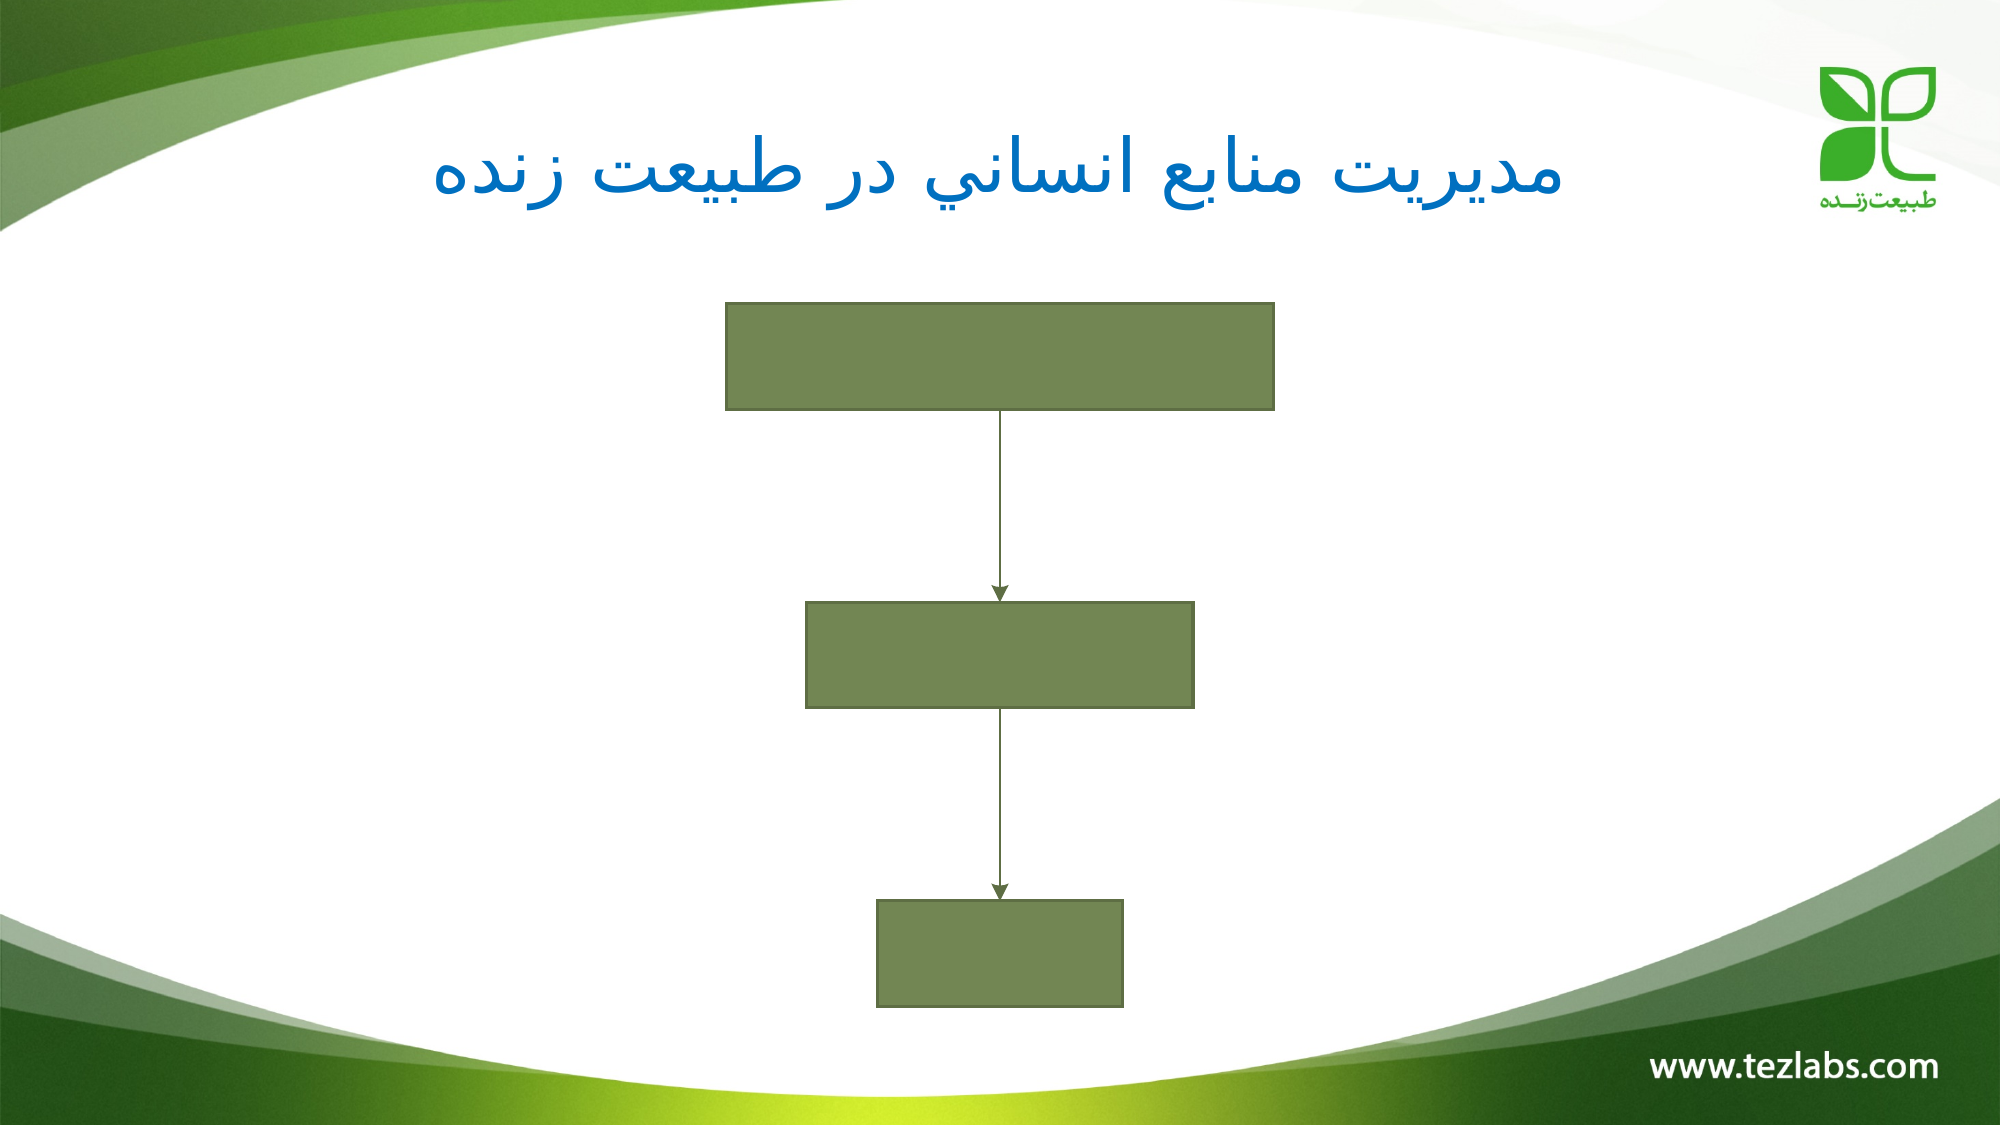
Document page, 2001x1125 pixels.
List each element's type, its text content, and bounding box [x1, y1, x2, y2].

picture [0, 0, 2000, 1125]
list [721, 299, 1278, 1014]
title مديريت منابع انساني در طبيعت زنده [137, 59, 1863, 278]
